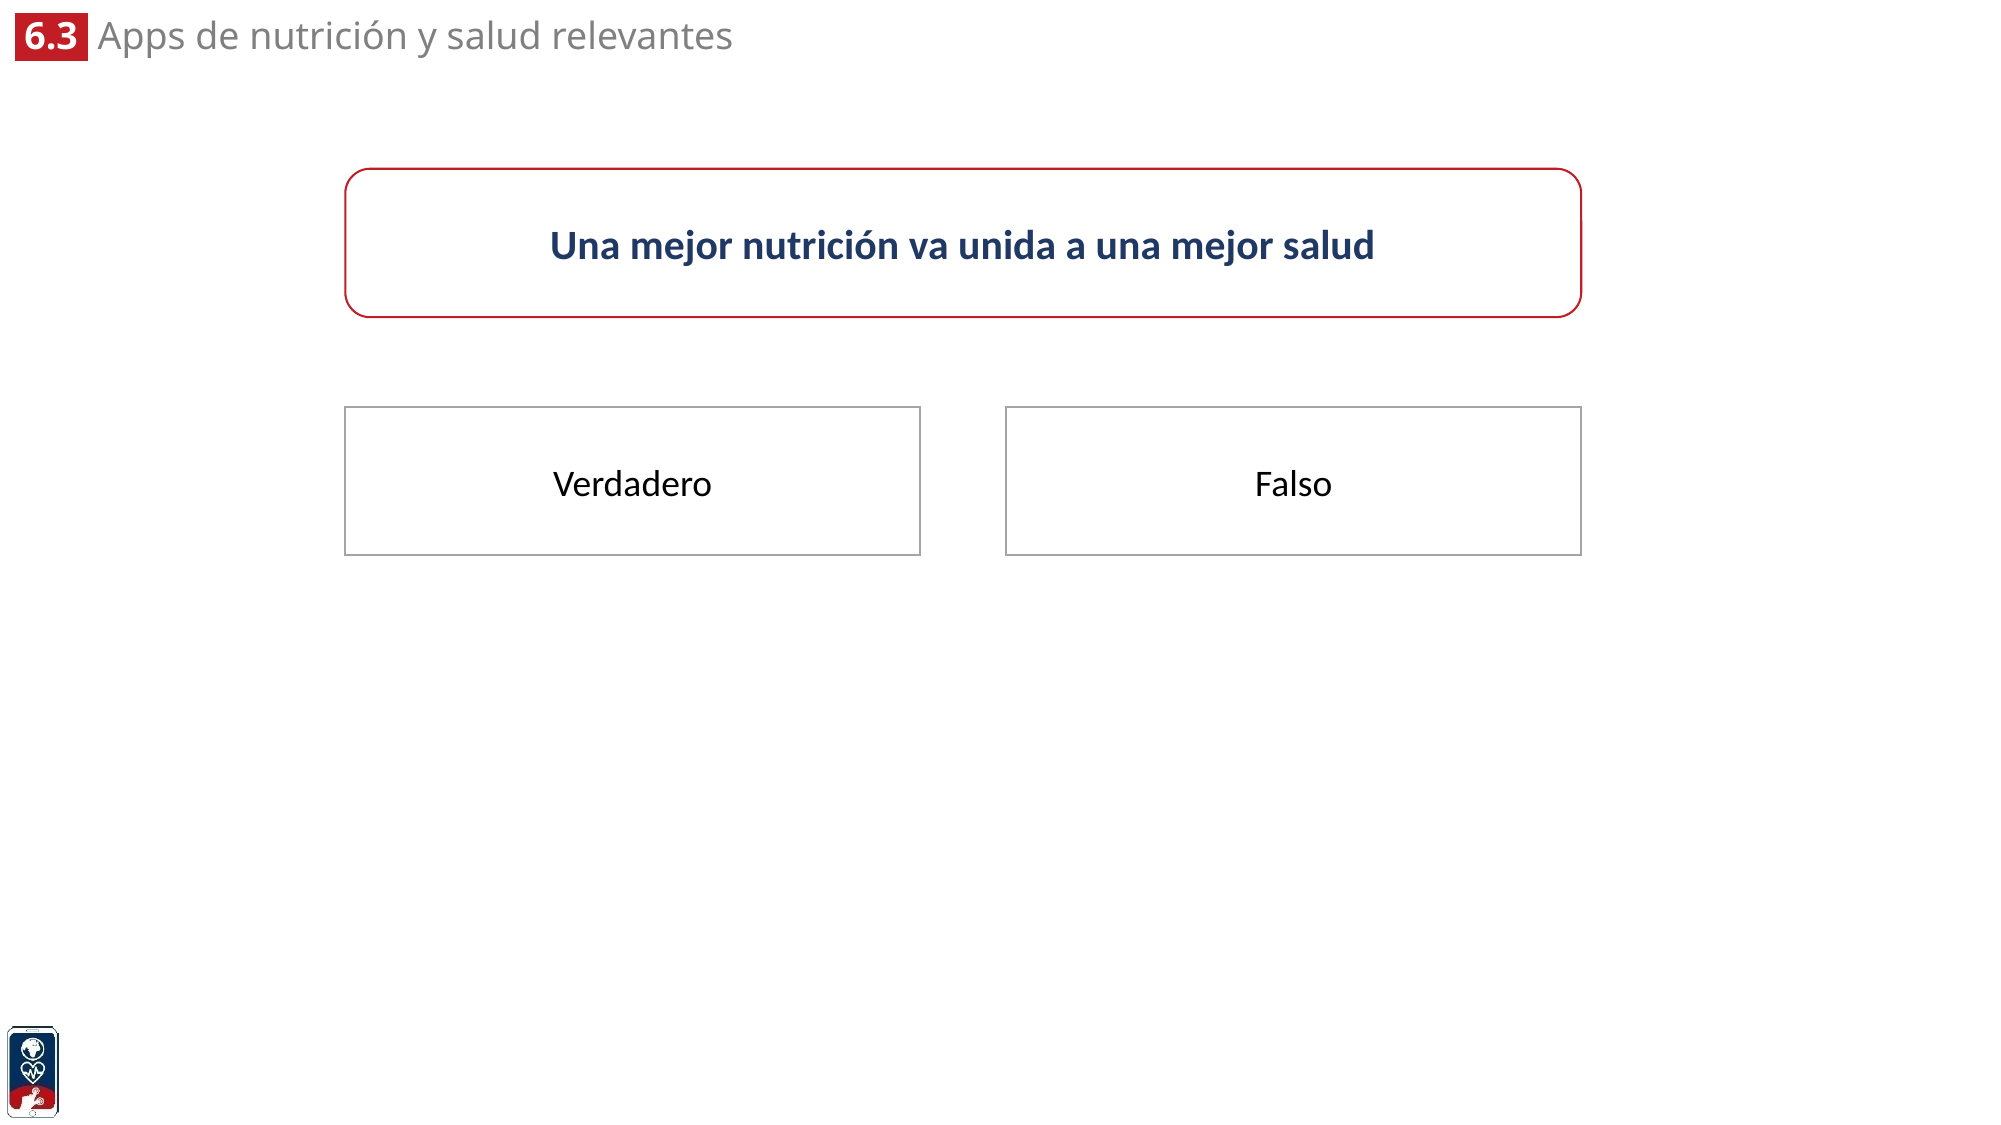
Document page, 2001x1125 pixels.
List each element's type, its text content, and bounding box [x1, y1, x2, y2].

text_box Falso [1005, 406, 1582, 556]
text_box Verdadero [344, 406, 921, 556]
text_box Una mejor nutrición va unida a una mejor salud [344, 167, 1583, 319]
picture [7, 1026, 59, 1118]
